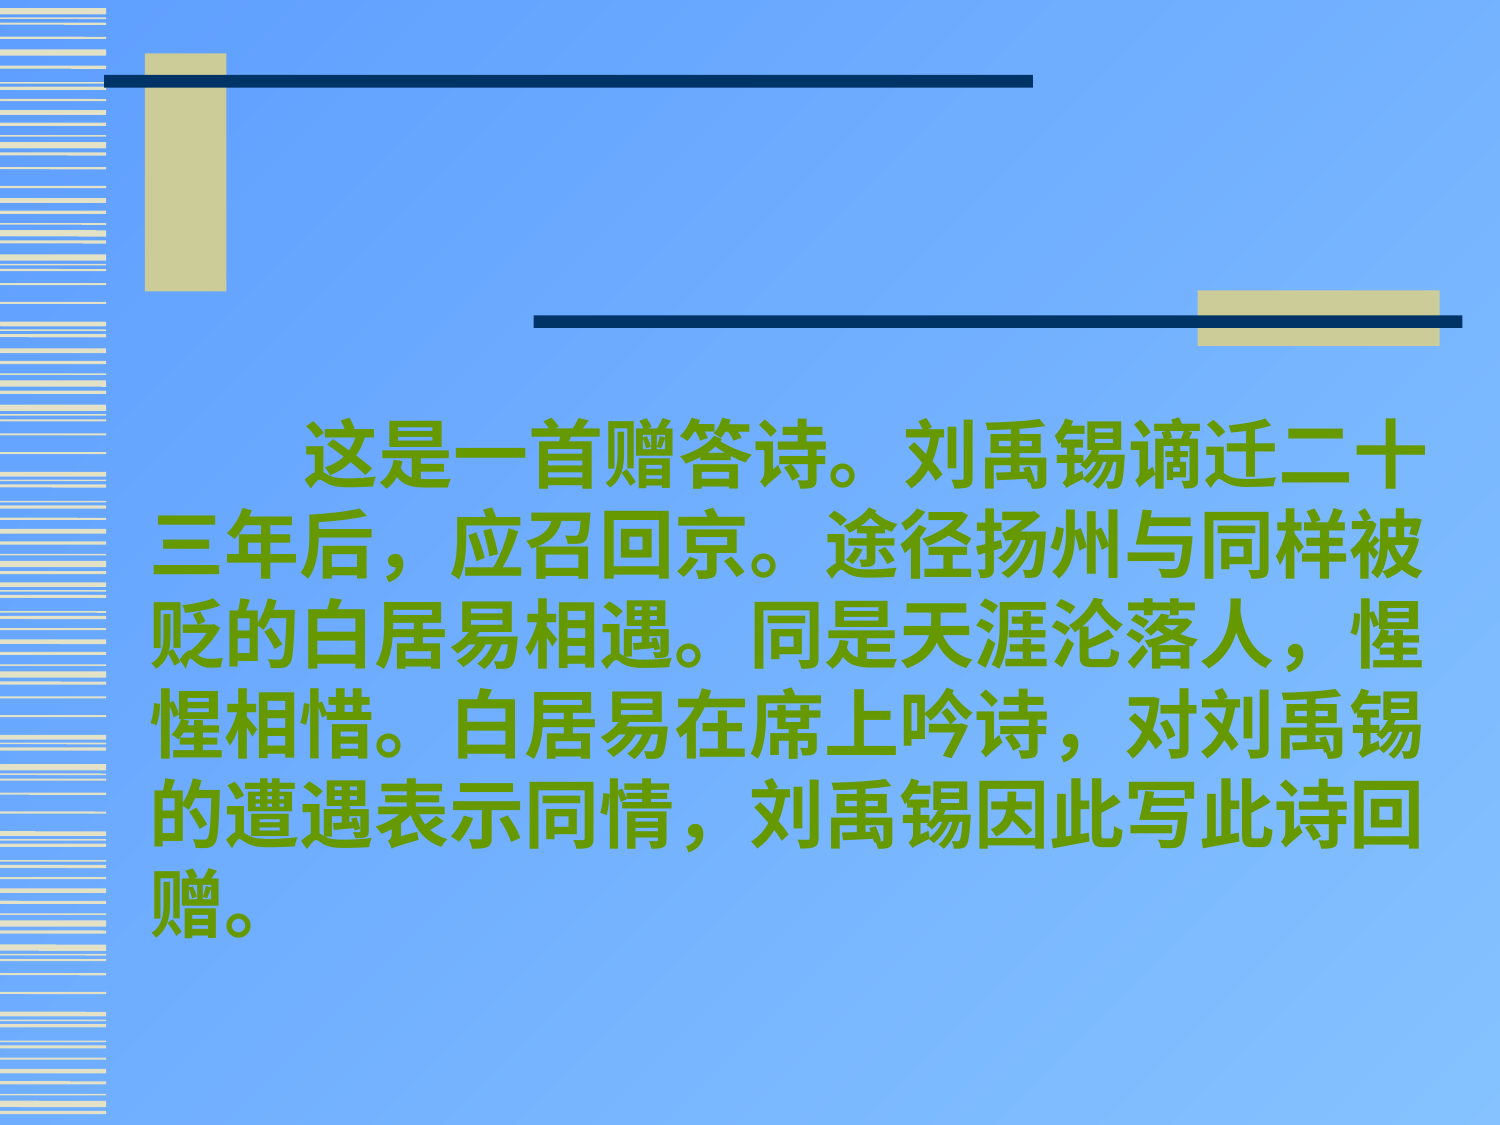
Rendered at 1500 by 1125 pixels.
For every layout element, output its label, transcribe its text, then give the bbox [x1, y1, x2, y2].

text_box 这是一首赠答诗。刘禹锡谪迁二十三年后，应召回京。途径扬州与同样被贬的白居易相遇。同是天涯沦落人，惺惺相惜。白居易在席上吟诗，对刘禹锡的遭遇表示同情，刘禹锡因此写此诗回赠。 [134, 399, 1500, 1075]
text_box 明月 喻清高 [25, 0, 40, 8]
text_box 明月 喻清高 [0, 25, 15, 36]
